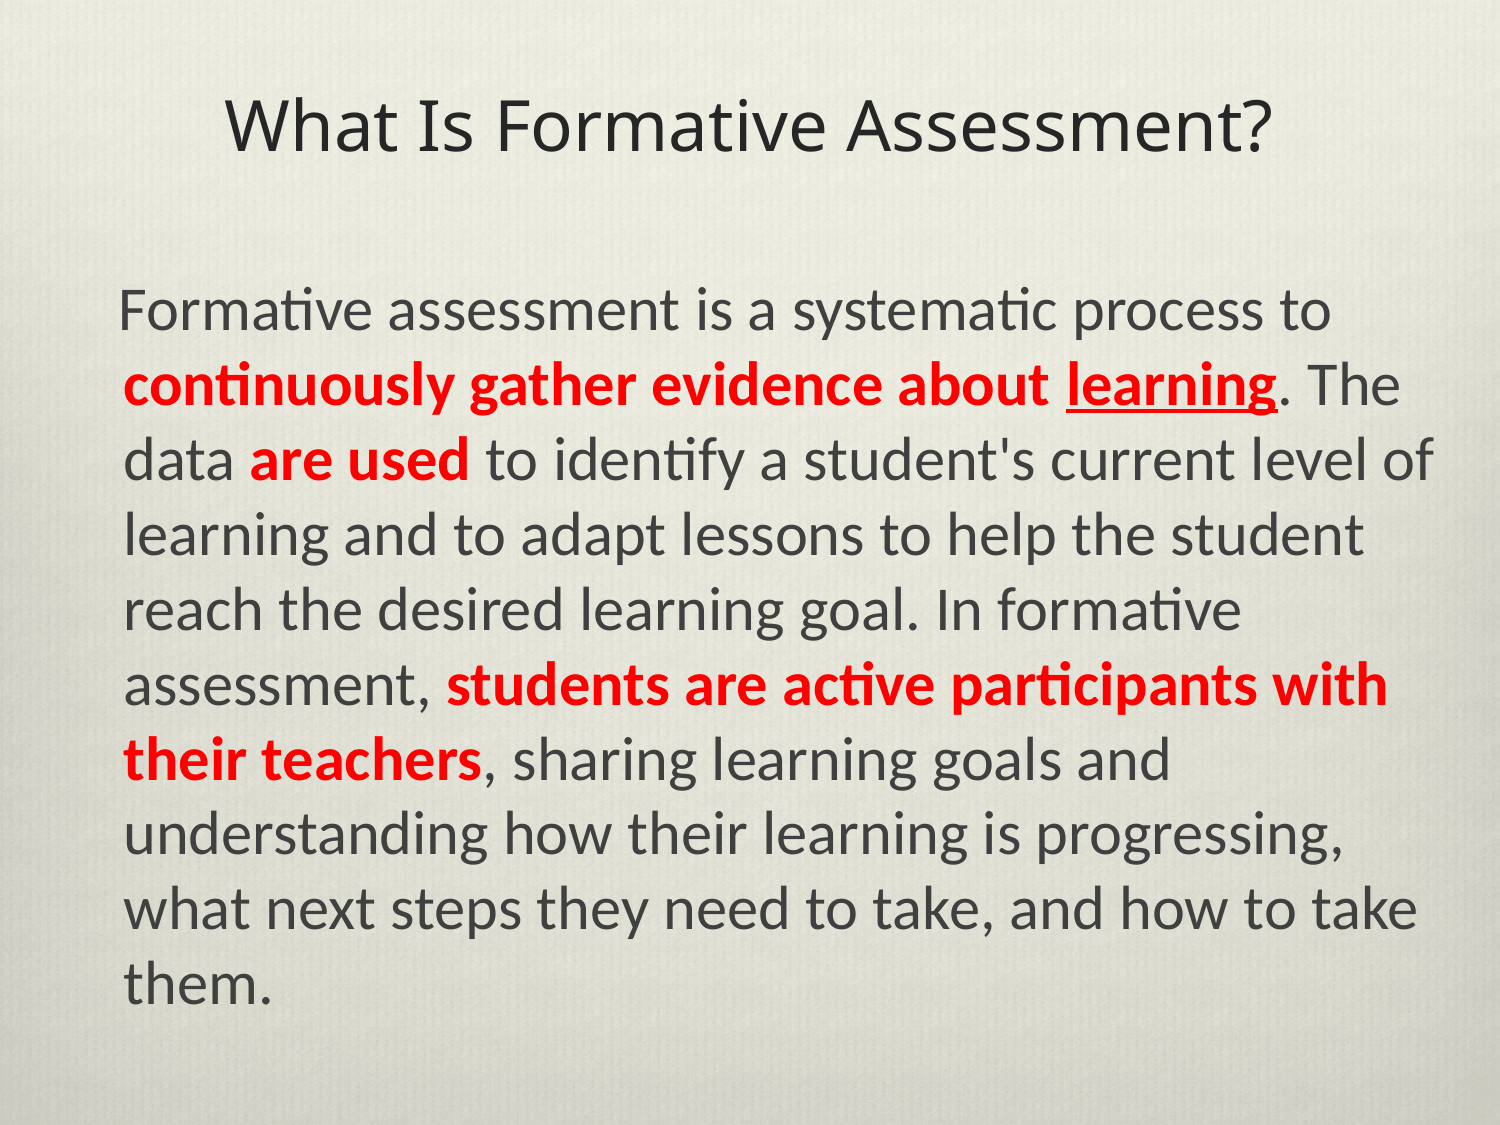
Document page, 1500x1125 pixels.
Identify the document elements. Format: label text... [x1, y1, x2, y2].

title What Is Formative Assessment? [119, 72, 1381, 260]
list Formative assessment is a systematic process to continuously gather evidence about learning. The data are used to identify a student's current level of learning and to adapt lessons to help the student reach the desired learning goal. In formative assessment, students are active participants with their teachers, sharing learning goals and understanding how their learning is progressing, what next steps they need to take, and how to take them. [48, 260, 1455, 1011]
